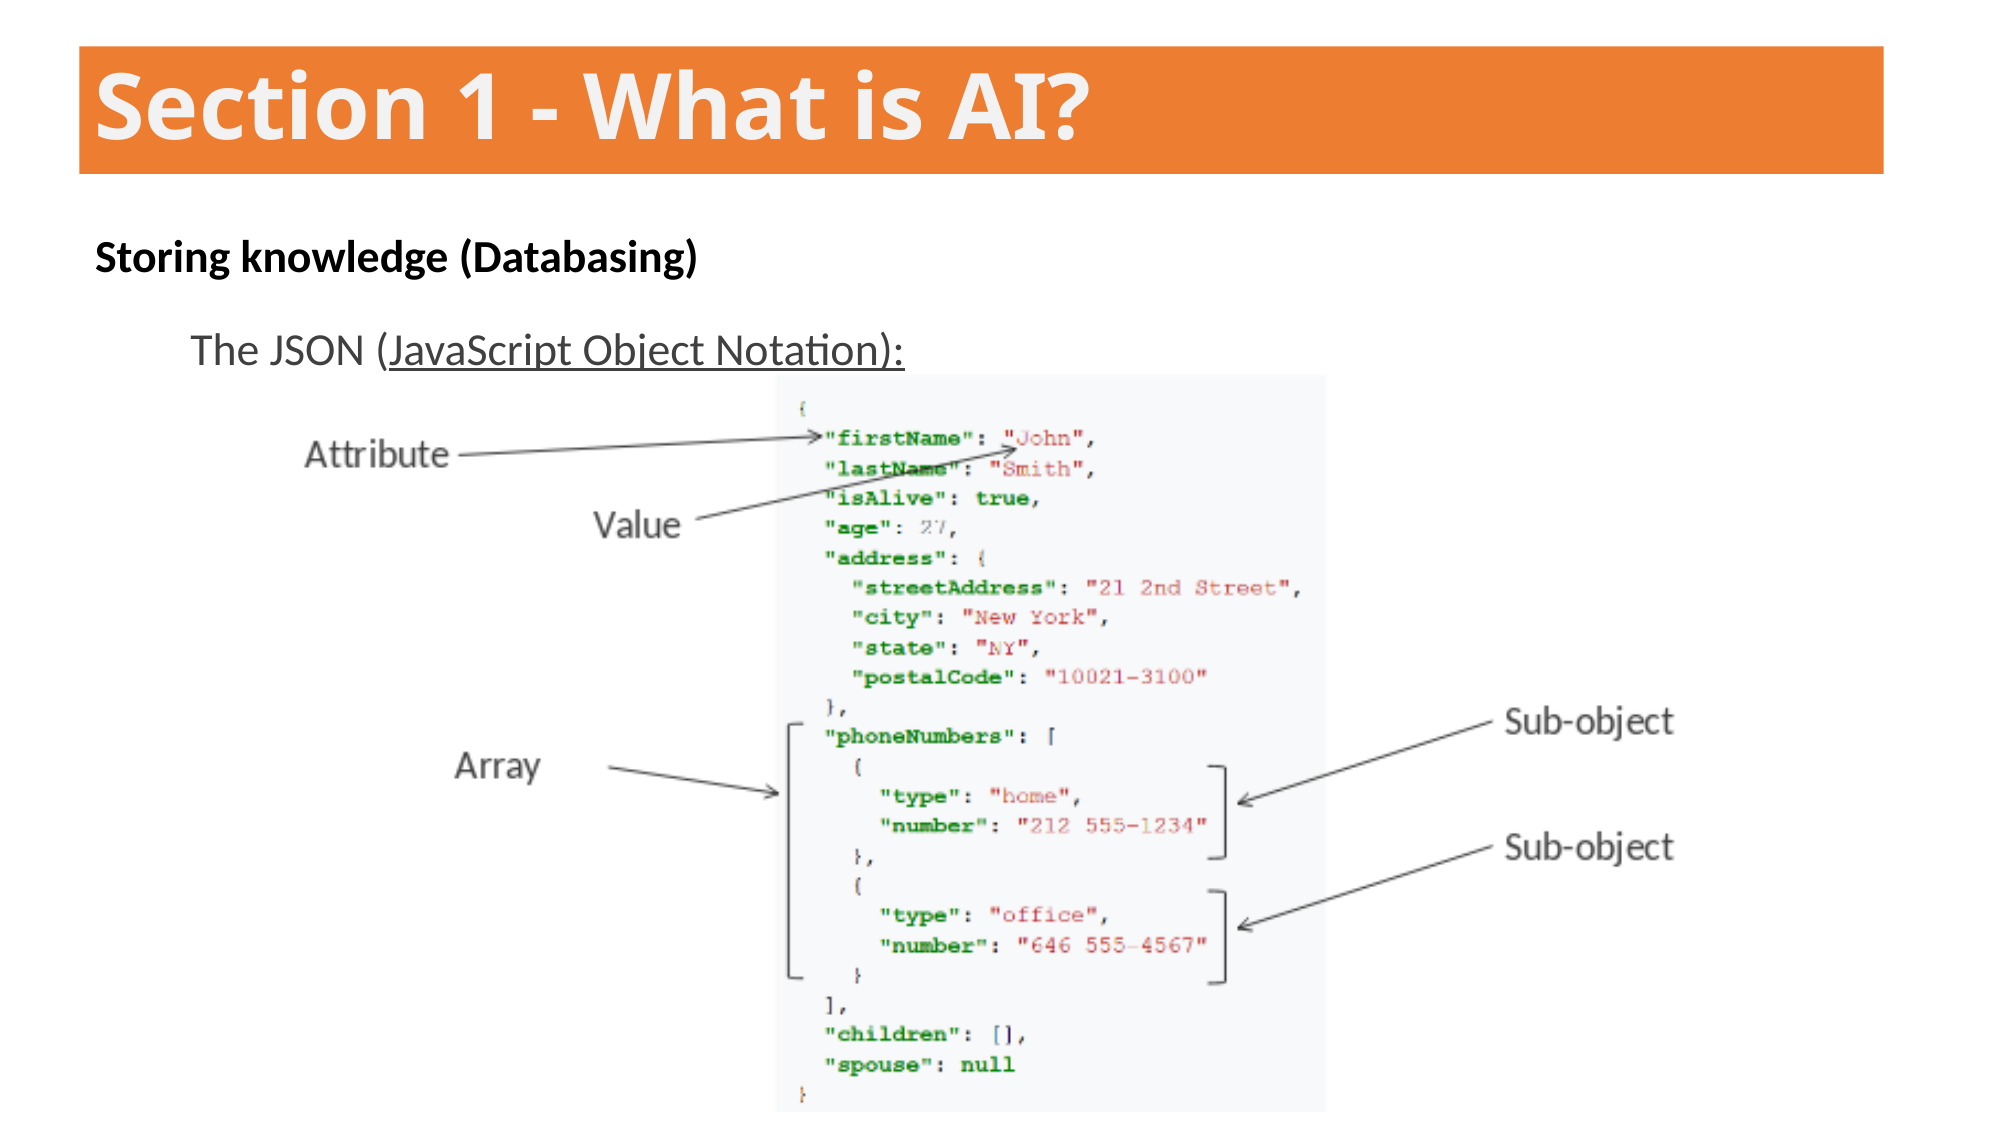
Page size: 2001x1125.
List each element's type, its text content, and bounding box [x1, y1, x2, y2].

text_box The JSON (JavaScript Object Notation): [175, 256, 1618, 507]
text_box Storing knowledge (Databasing) [80, 218, 1463, 344]
picture [283, 371, 1772, 1112]
text_box Section 1 - What is AI? [79, 46, 1884, 174]
